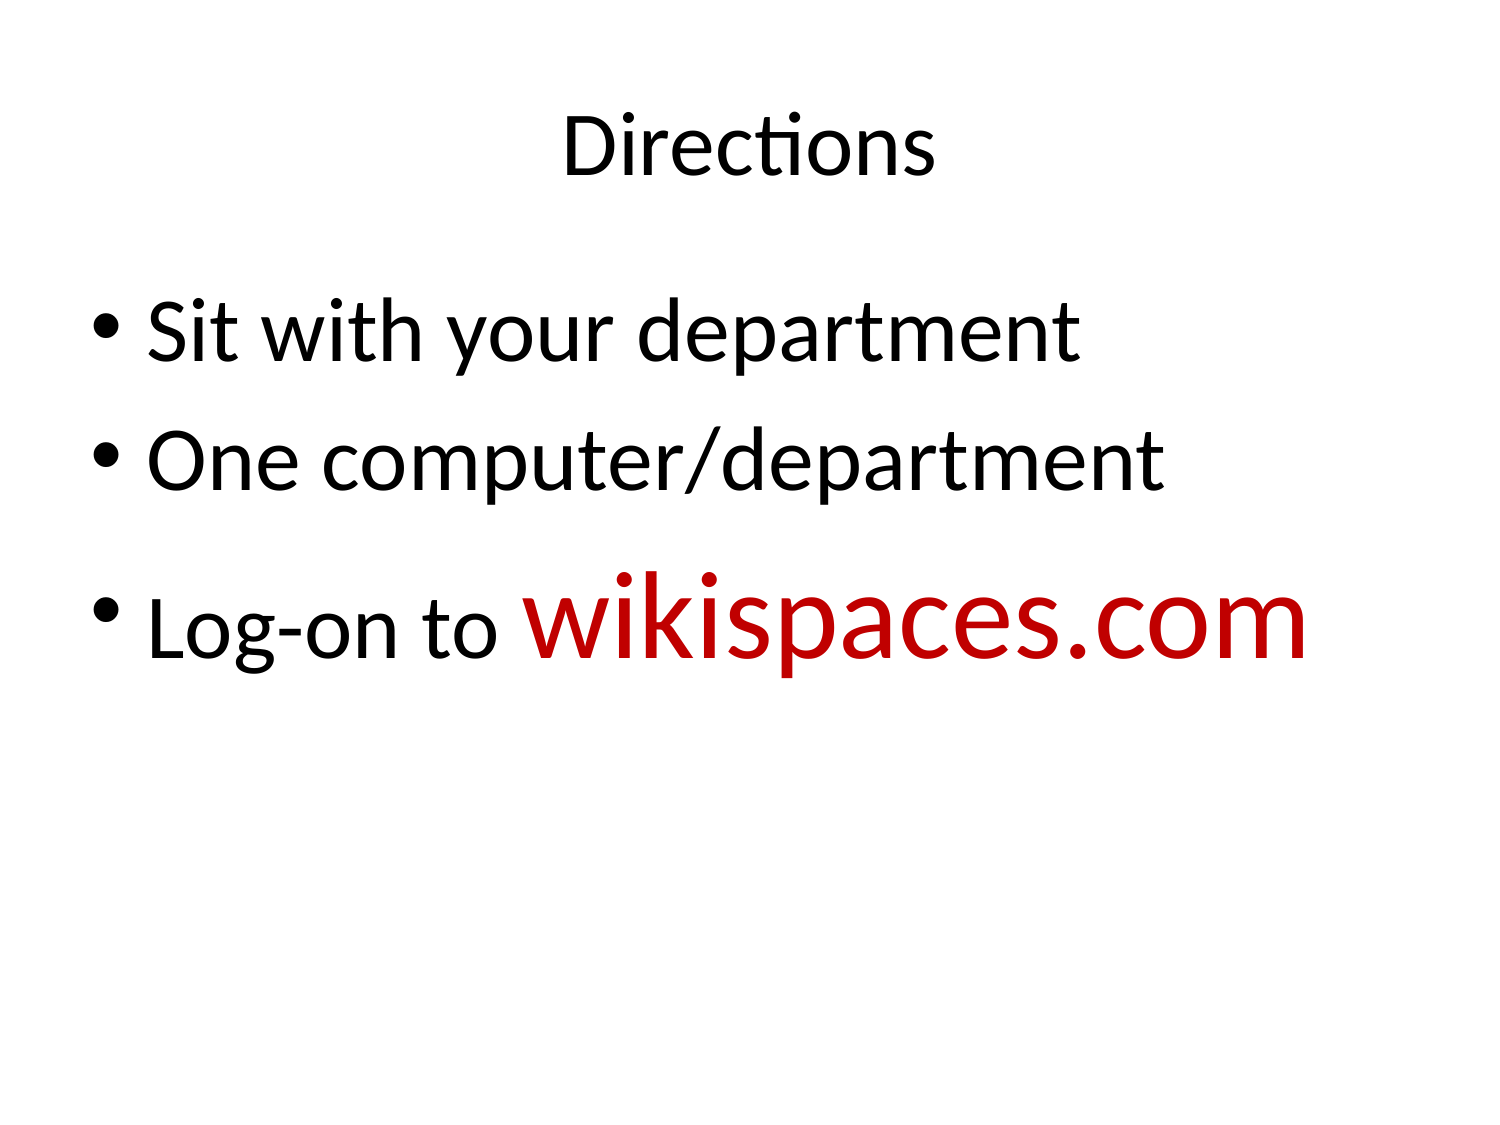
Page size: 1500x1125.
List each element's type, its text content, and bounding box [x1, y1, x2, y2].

list Sit with your department One computer/department Log-on to wikispaces.com [75, 262, 1425, 1005]
title Directions [75, 45, 1425, 233]
